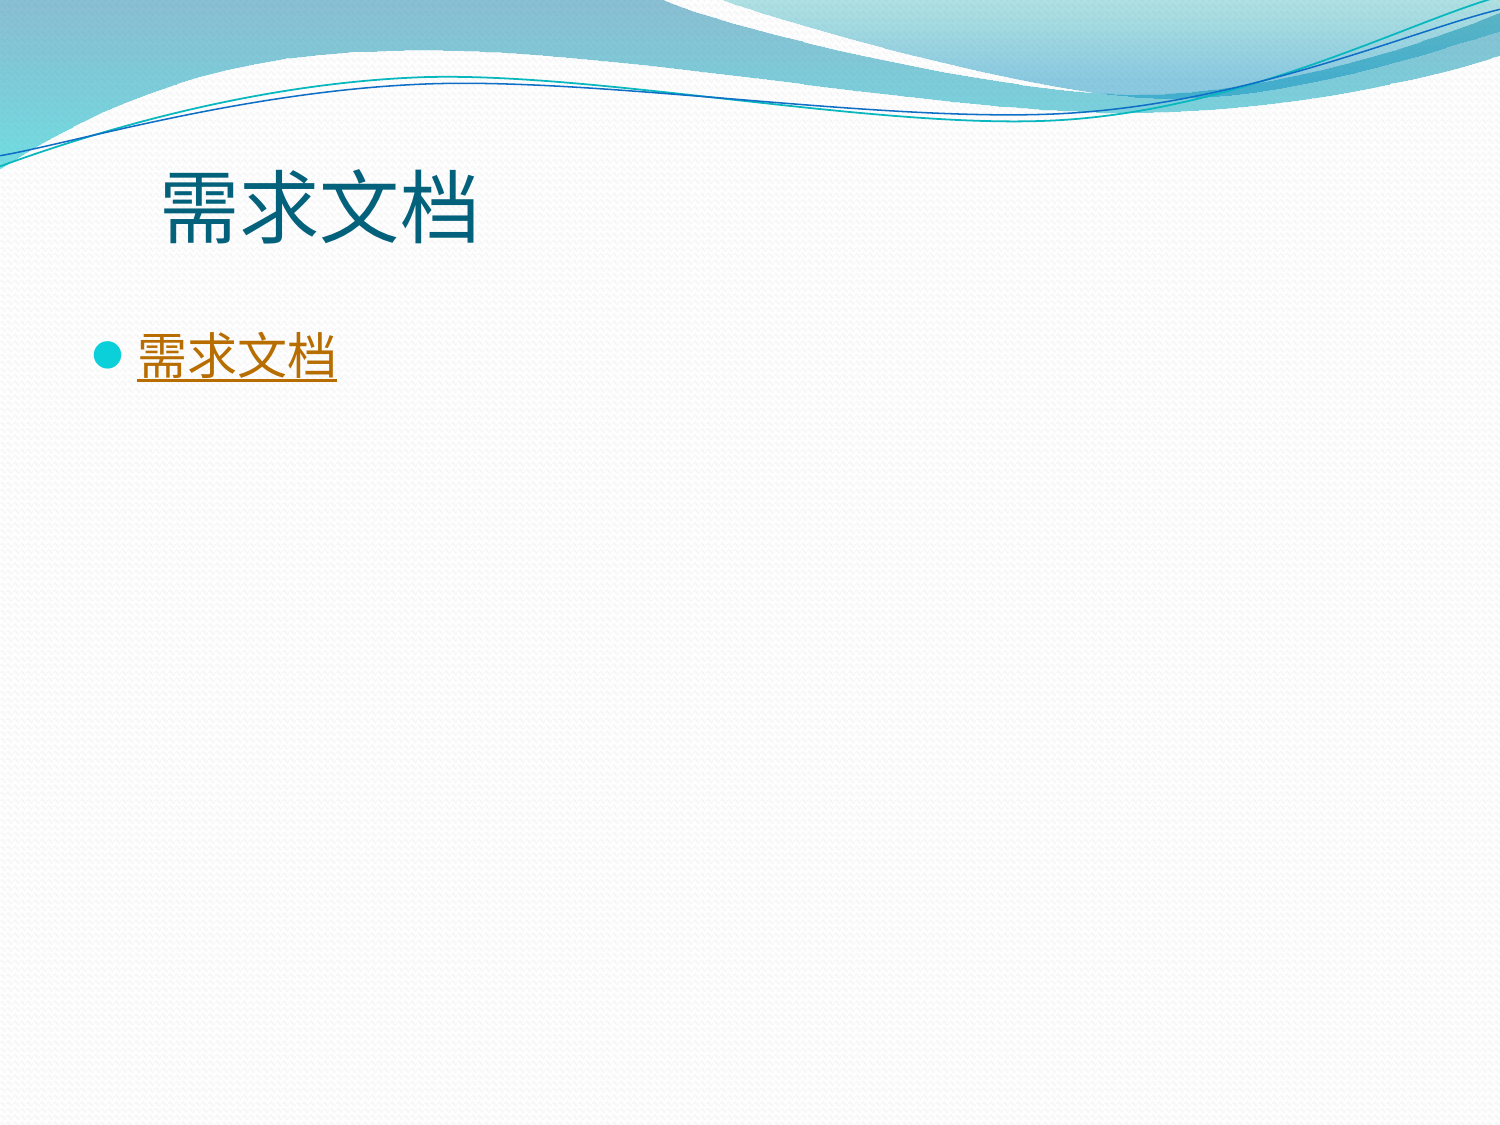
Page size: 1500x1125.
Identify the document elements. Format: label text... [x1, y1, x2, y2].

list 需求文档 [75, 317, 1425, 752]
title 需求文档 [159, 149, 1164, 254]
